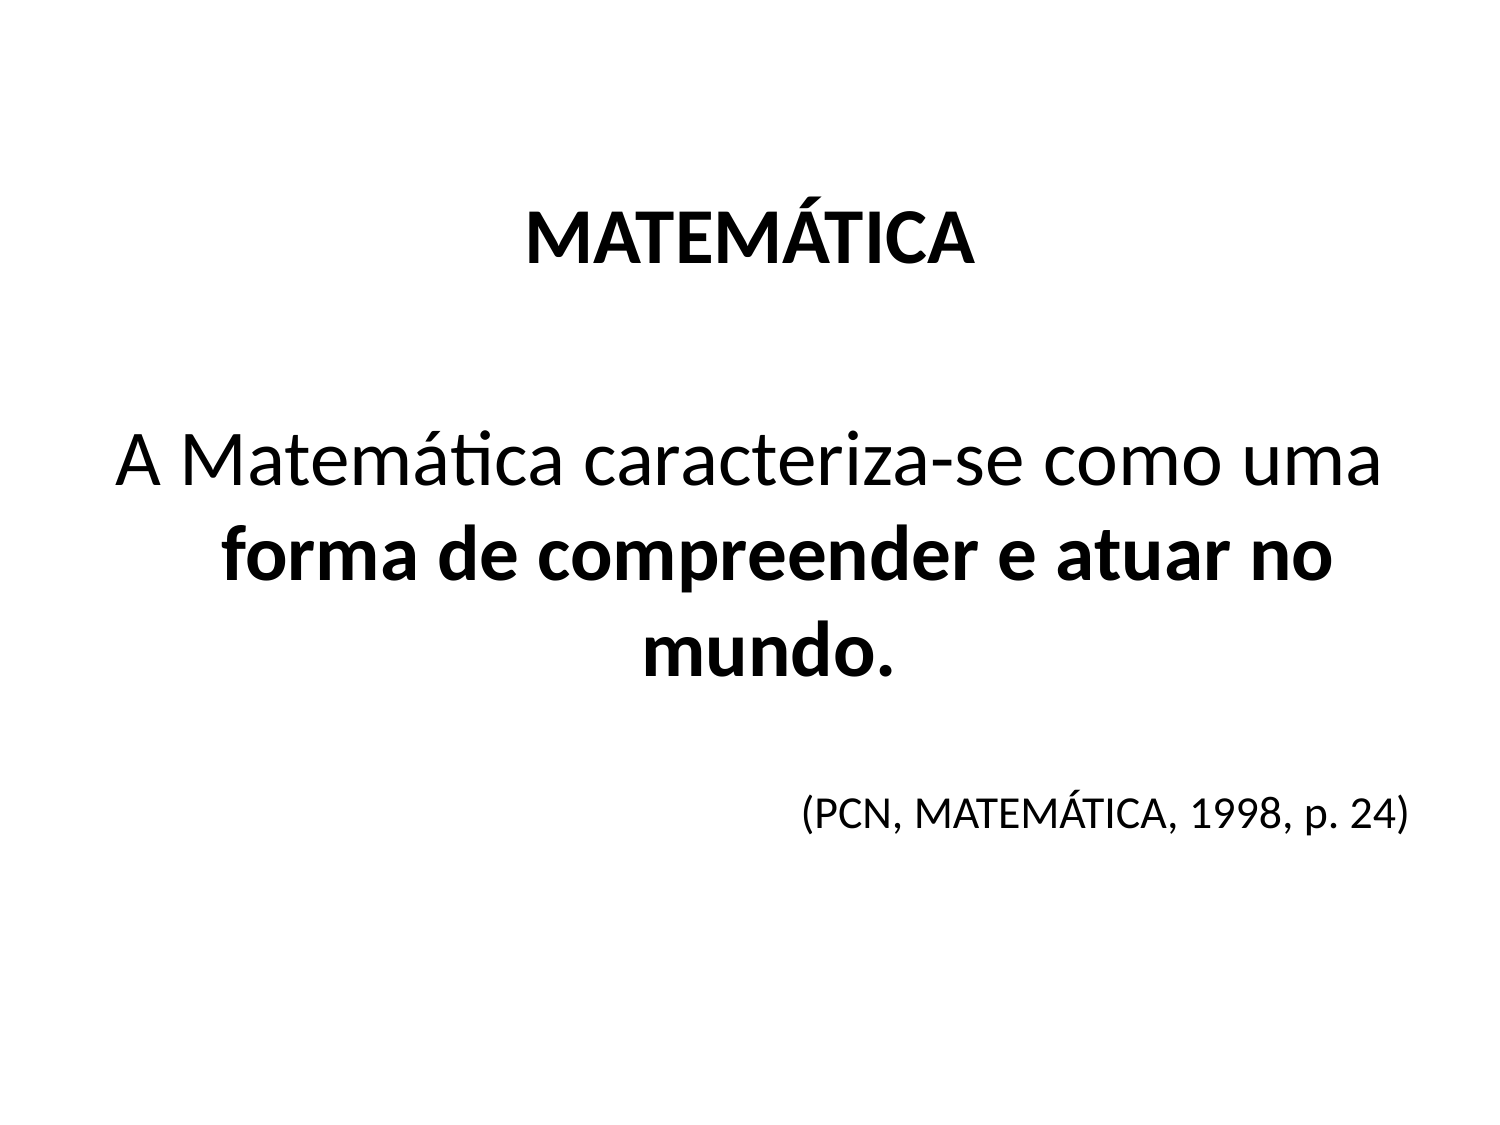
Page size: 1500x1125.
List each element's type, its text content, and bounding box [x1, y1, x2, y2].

list MATEMÁTICA A Matemática caracteriza-se como uma forma de compreender e atuar no mundo. (PCN, MATEMÁTICA, 1998, p. 24) [75, 66, 1425, 1071]
